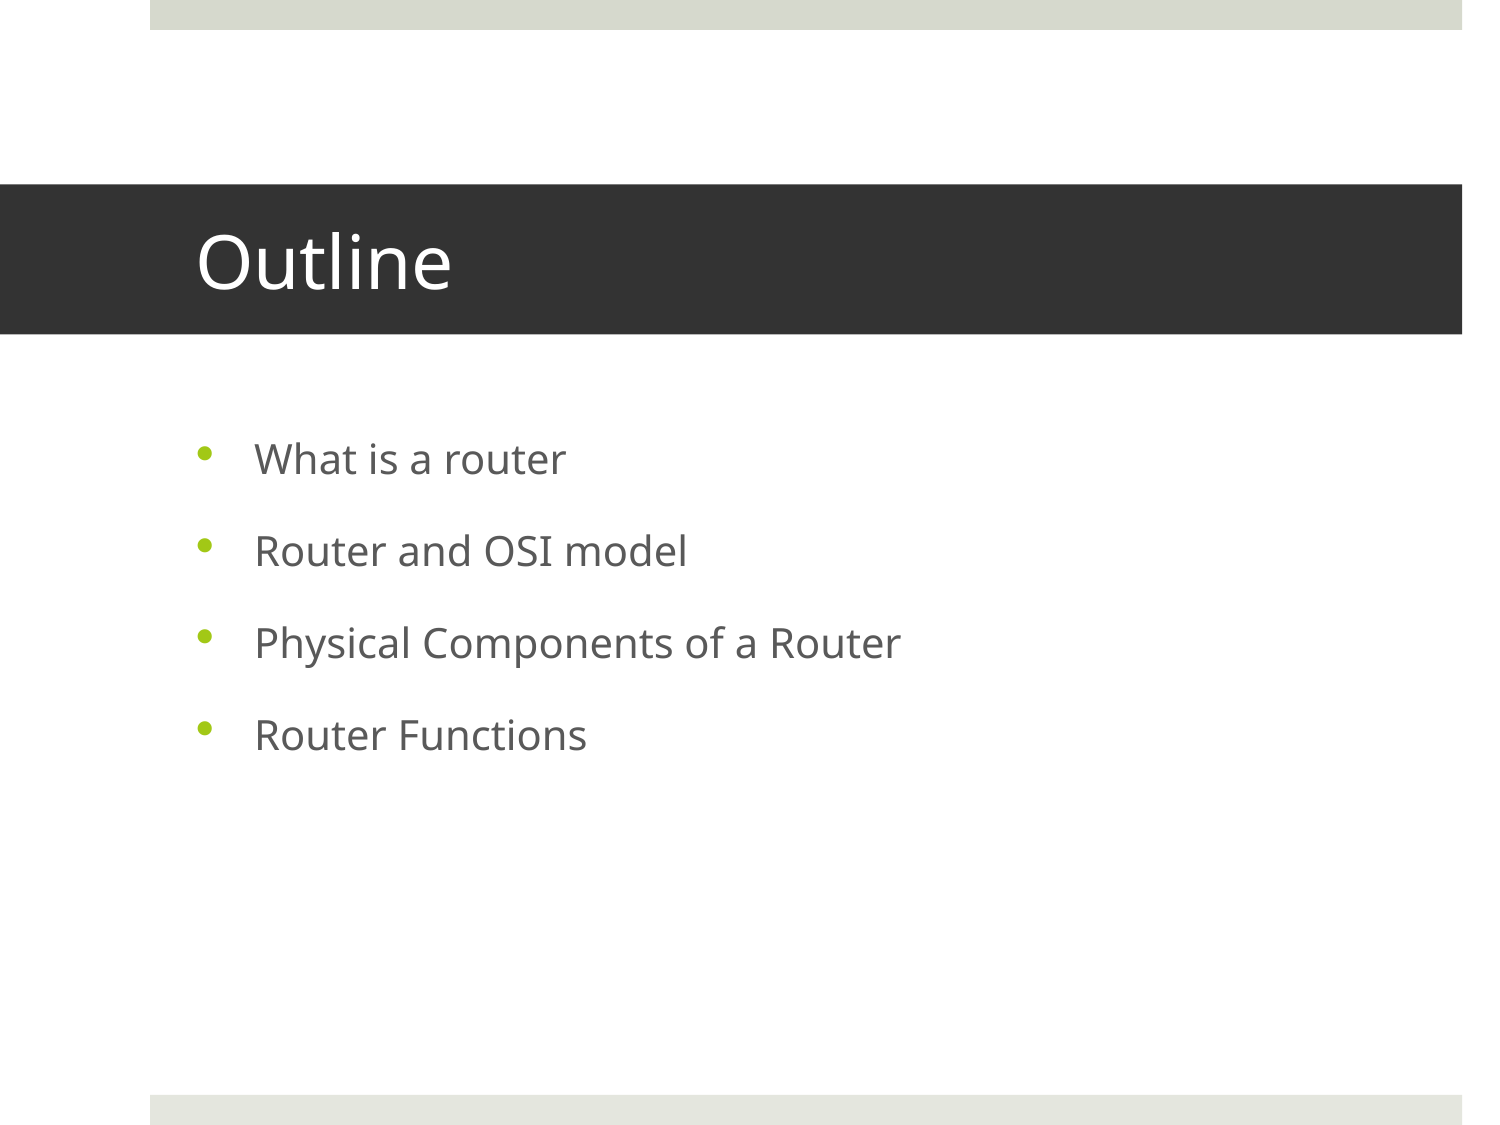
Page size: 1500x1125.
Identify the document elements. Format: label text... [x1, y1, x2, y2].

title Outline [0, 184, 1463, 335]
list What is a router Router and OSI model Physical Components of a Router Router Functions [182, 425, 1432, 1028]
